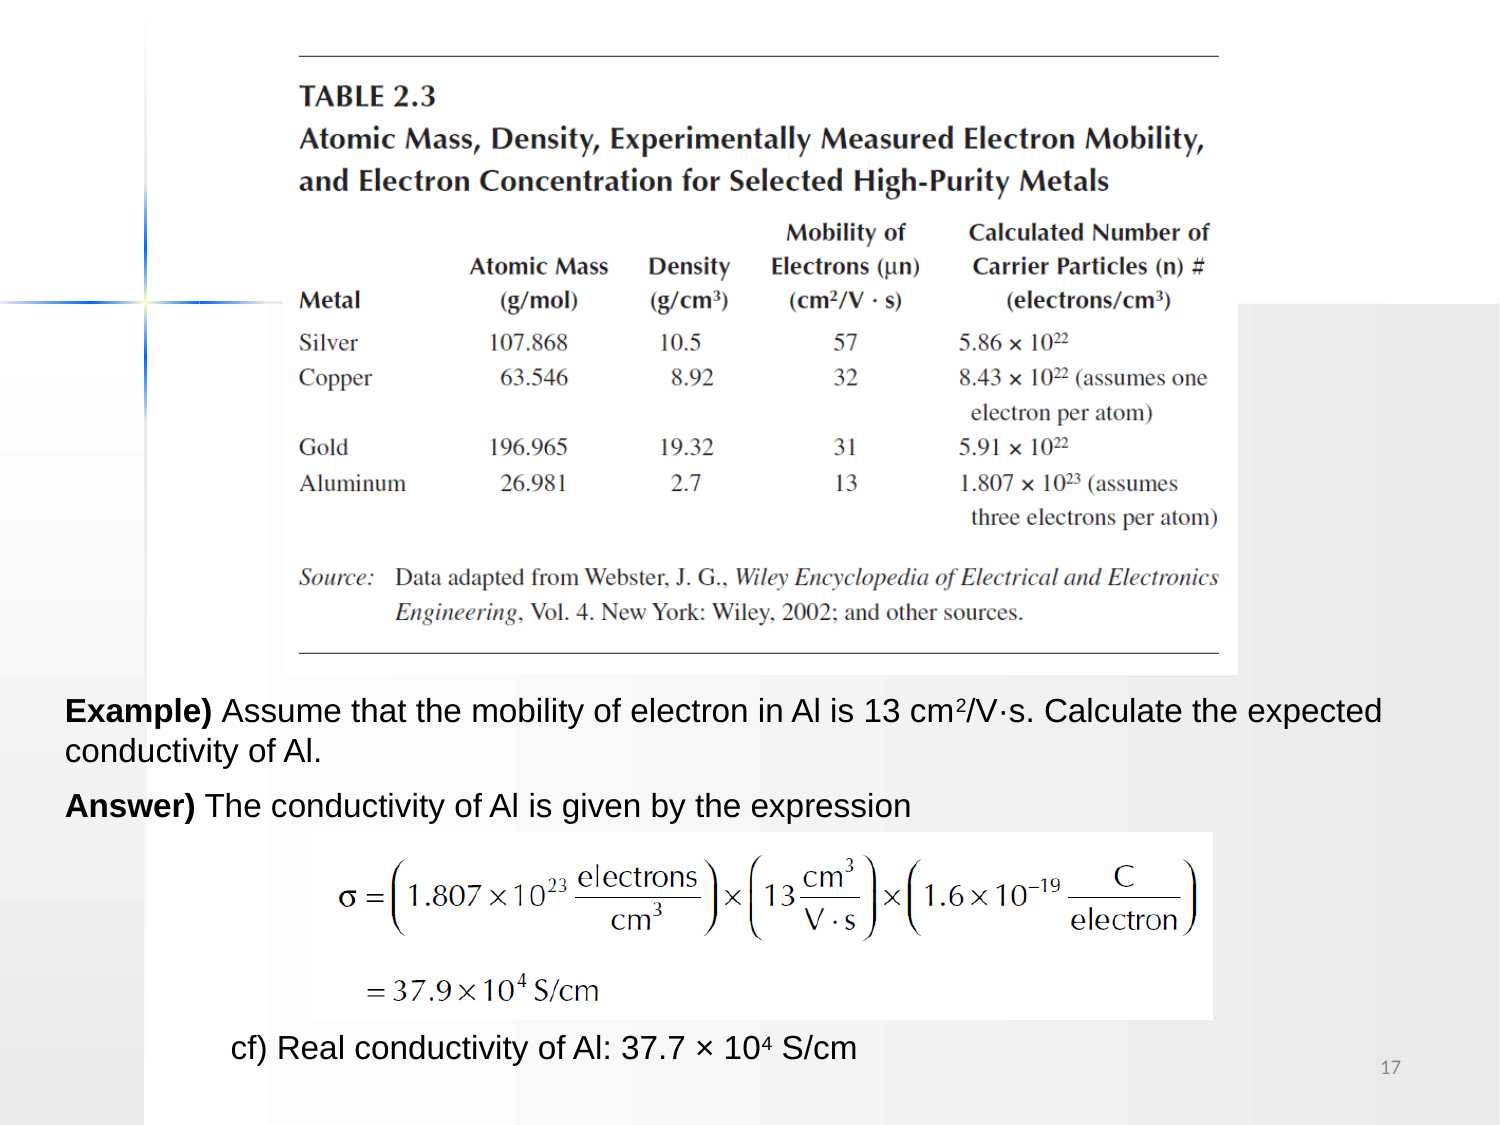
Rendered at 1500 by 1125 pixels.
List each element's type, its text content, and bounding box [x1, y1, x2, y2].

text_box Example) Assume that the mobility of electron in Al is 13 cm2/V·s. Calculate the expected conductivity of Al. [49, 681, 1463, 777]
picture [282, 41, 1238, 676]
text_box cf) Real conductivity of Al: 37.7 × 104 S/cm [215, 1019, 873, 1075]
text_box Answer) The conductivity of Al is given by the expression [50, 777, 1125, 831]
picture [311, 832, 1213, 1020]
